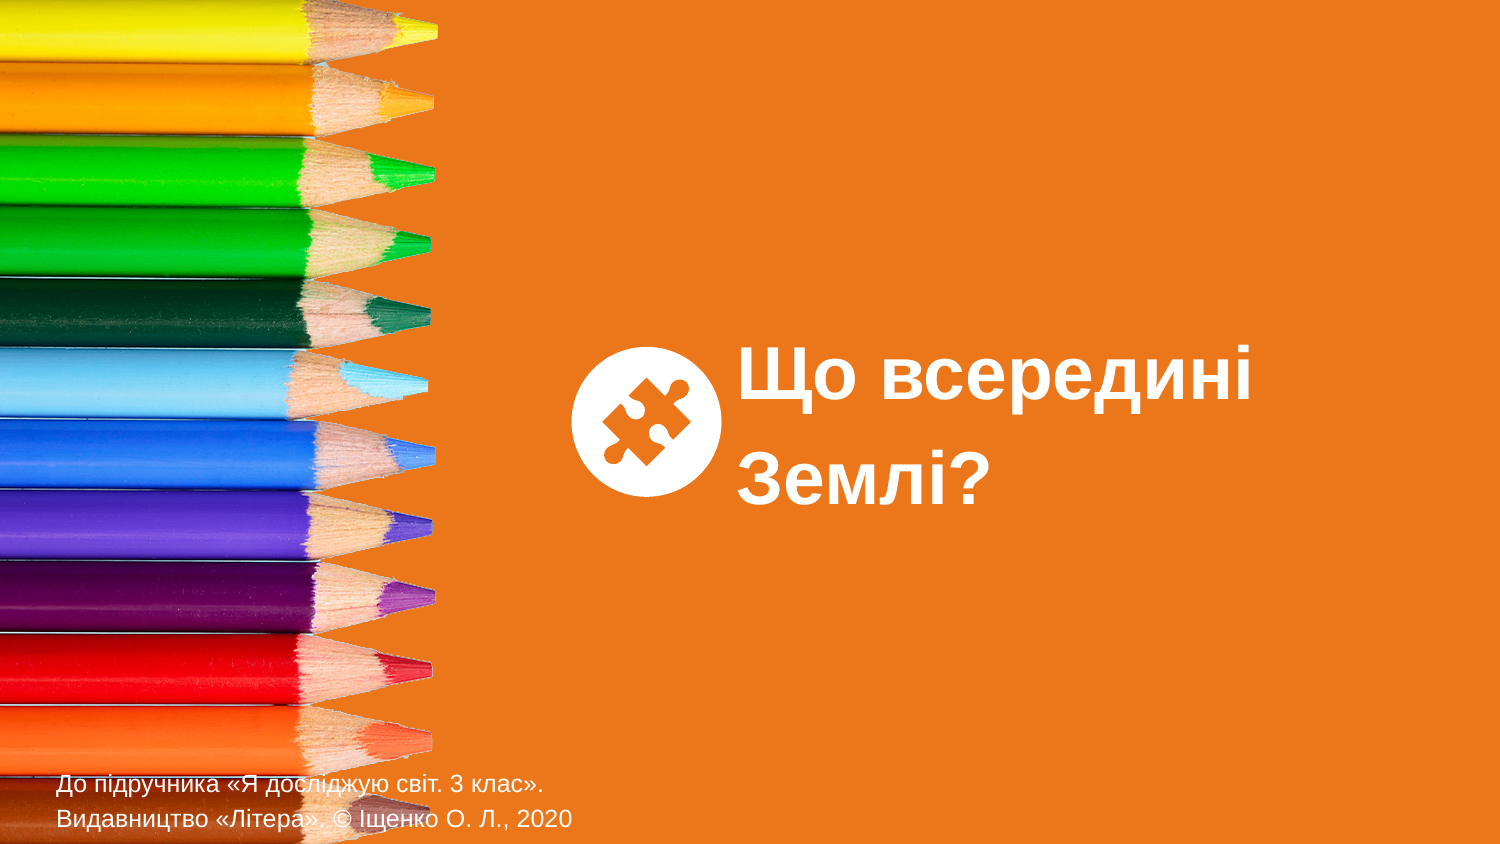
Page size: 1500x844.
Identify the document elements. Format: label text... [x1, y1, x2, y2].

list Що всередині Землі? [721, 374, 1500, 470]
list До підручника «Я досліджую світ. 3 клас». Видавництво «Літера». © Іщенко О. Л., 2020 [41, 776, 792, 824]
picture [0, 0, 438, 844]
text_box [600, 375, 693, 469]
text_box [569, 344, 724, 499]
